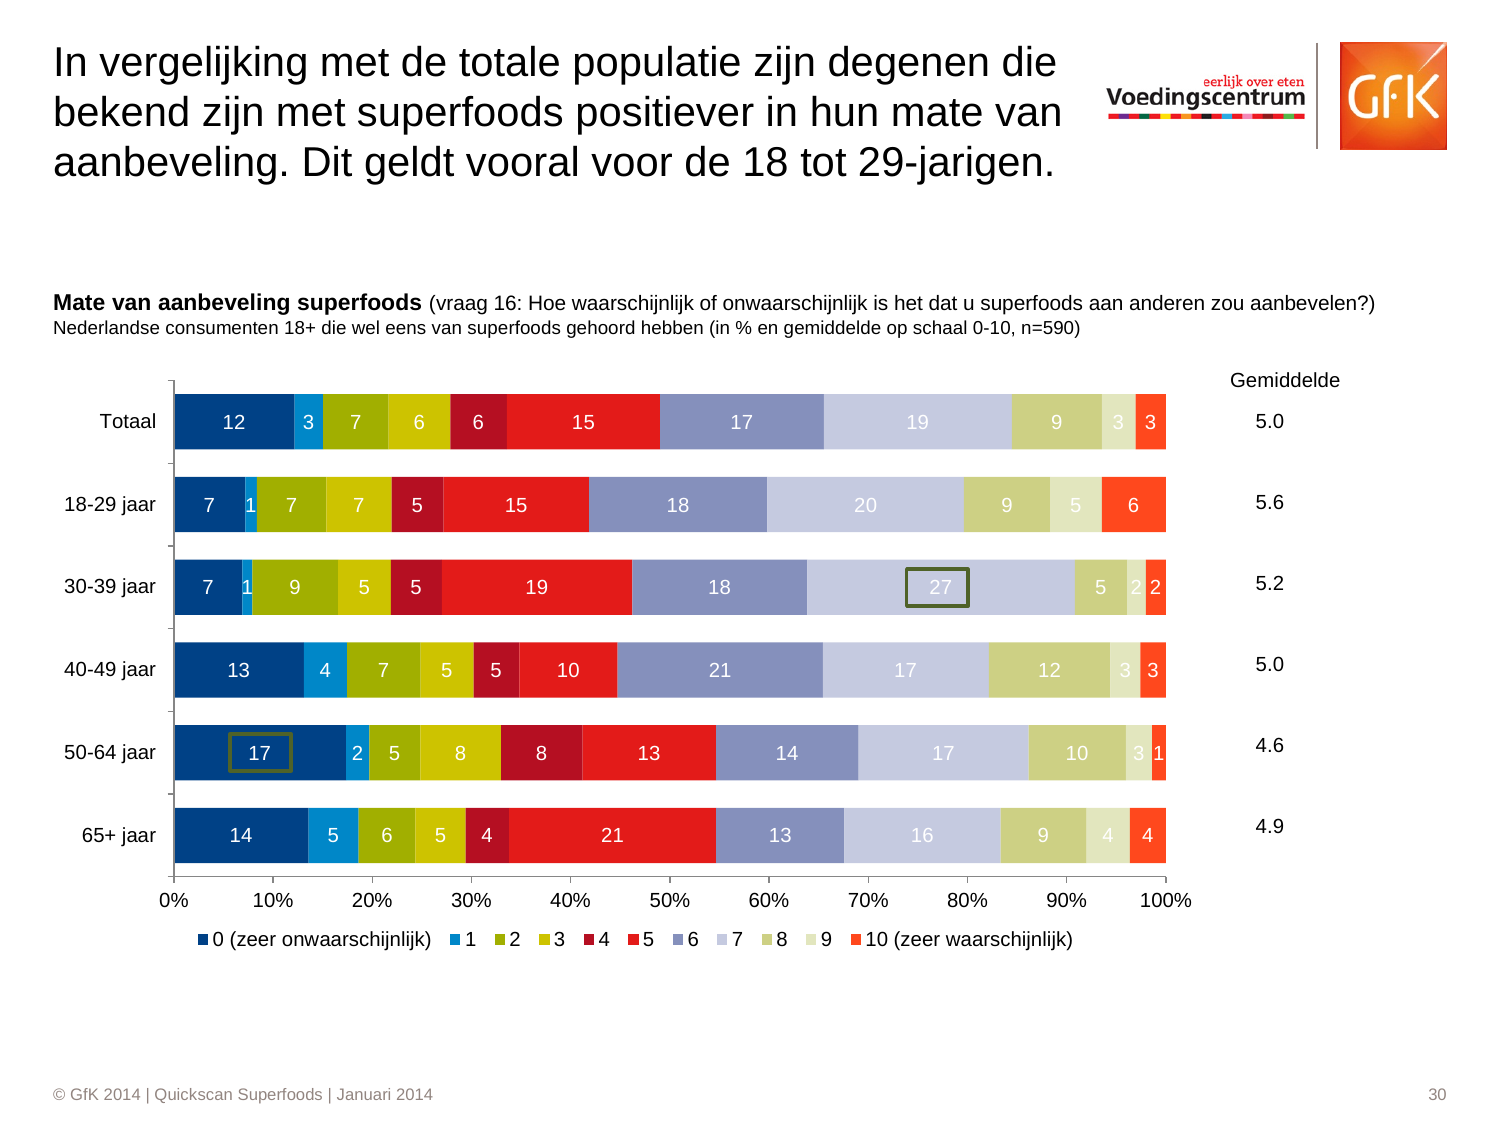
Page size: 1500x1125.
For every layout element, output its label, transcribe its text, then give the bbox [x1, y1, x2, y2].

picture [1340, 42, 1447, 150]
picture [52, 361, 1467, 967]
text_box Mate van aanbeveling superfoods (vraag 16: Hoe waarschijnlijk of onwaarschijnlijk is het dat u superfoods aan anderen zou aanbevelen?) Nederlandse consumenten 18+ die wel eens van superfoods gehoord hebben (in % en gemiddelde op schaal 0-10, n=590) [53, 231, 1400, 338]
picture [1104, 73, 1306, 120]
title In vergelijking met de totale populatie zijn degenen die bekend zijn met superfoods positiever in hun mate van aanbeveling. Dit geldt vooral voor de 18 tot 29-jarigen. [53, 42, 1093, 185]
